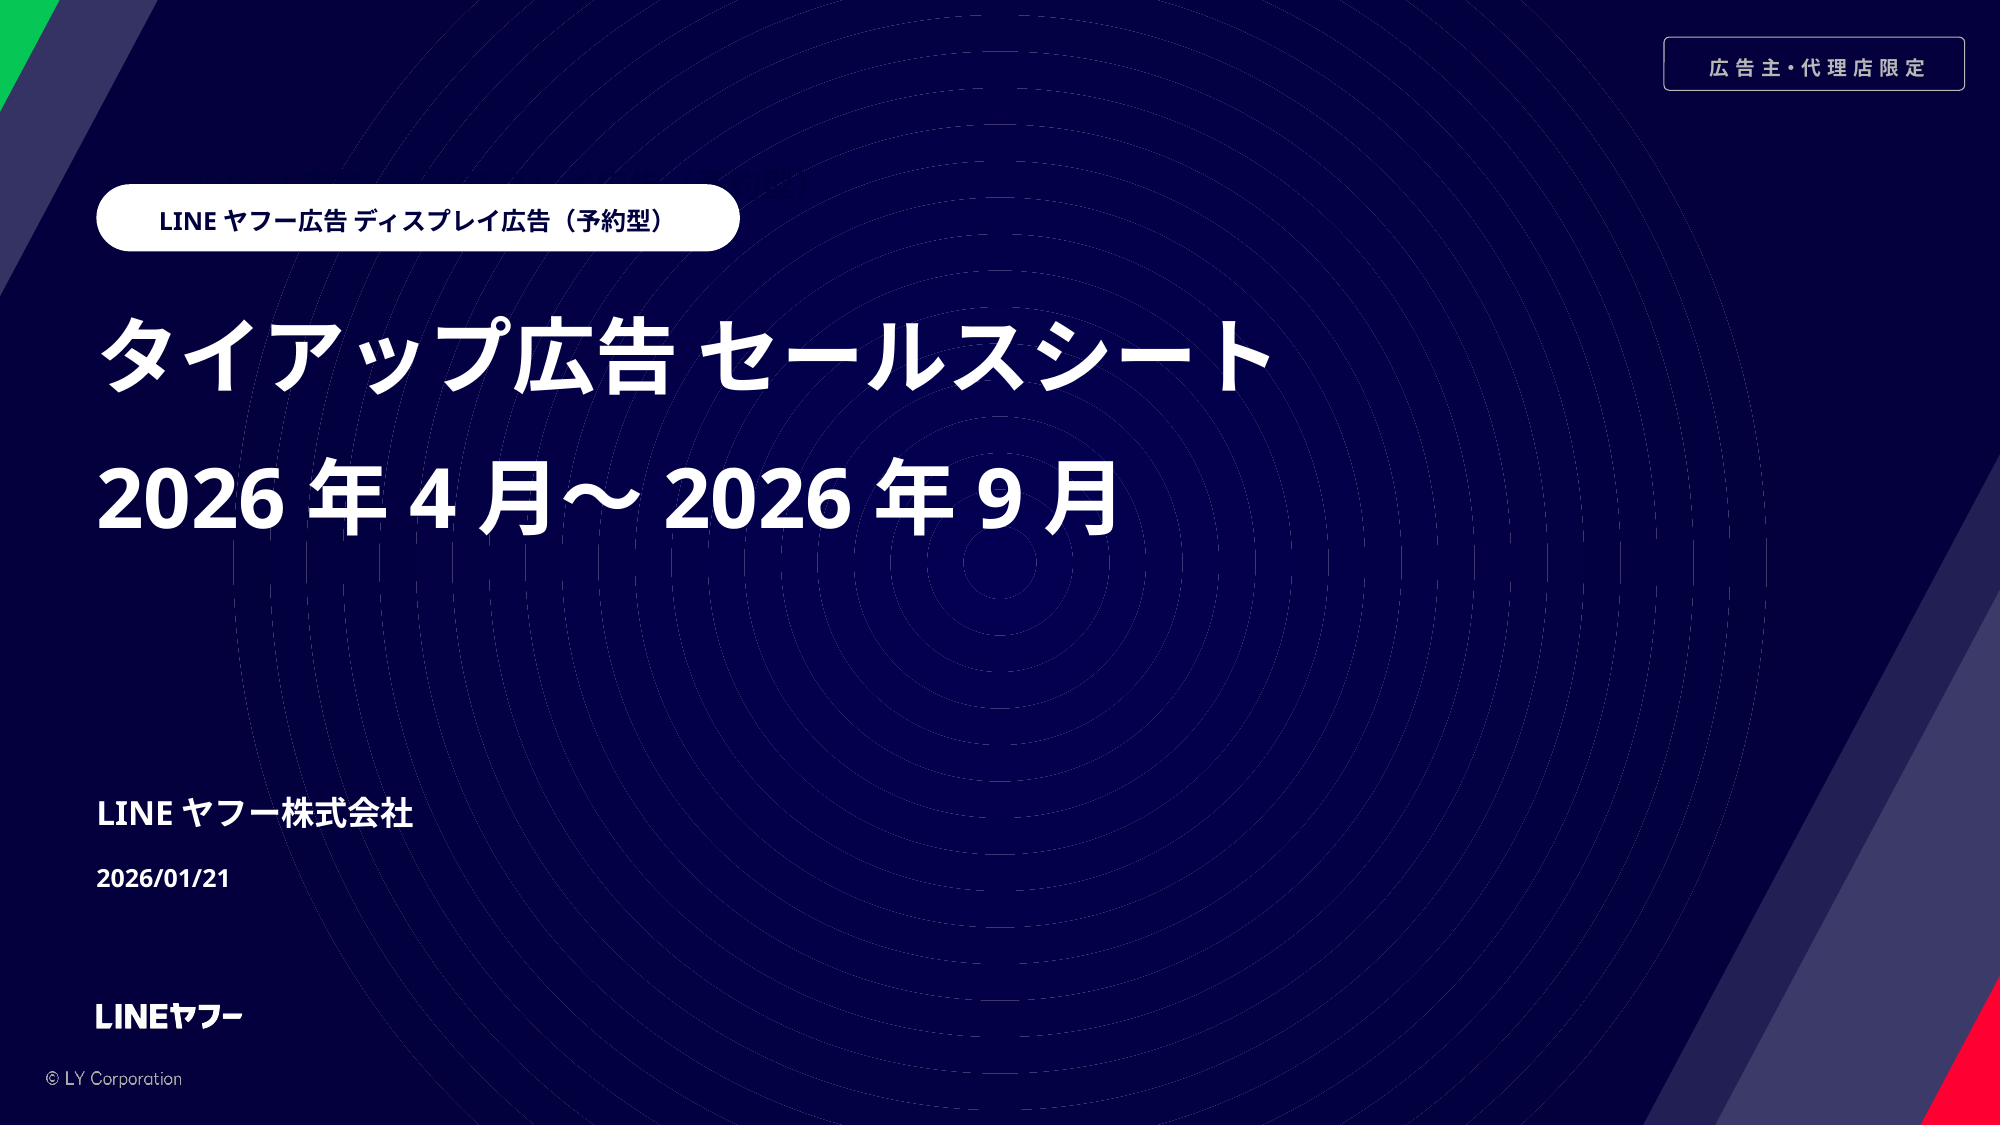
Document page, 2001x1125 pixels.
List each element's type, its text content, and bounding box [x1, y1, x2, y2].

list タイアップ広告 セールスシート 2026年4月～2026年9月 [96, 278, 1904, 618]
picture [46, 1071, 181, 1088]
list 2026/01/21 [96, 865, 939, 902]
text_box LINEヤフー広告 ディスプレイ広告（予約型） [95, 183, 741, 253]
list LINEヤフー株式会社 [96, 723, 1552, 832]
